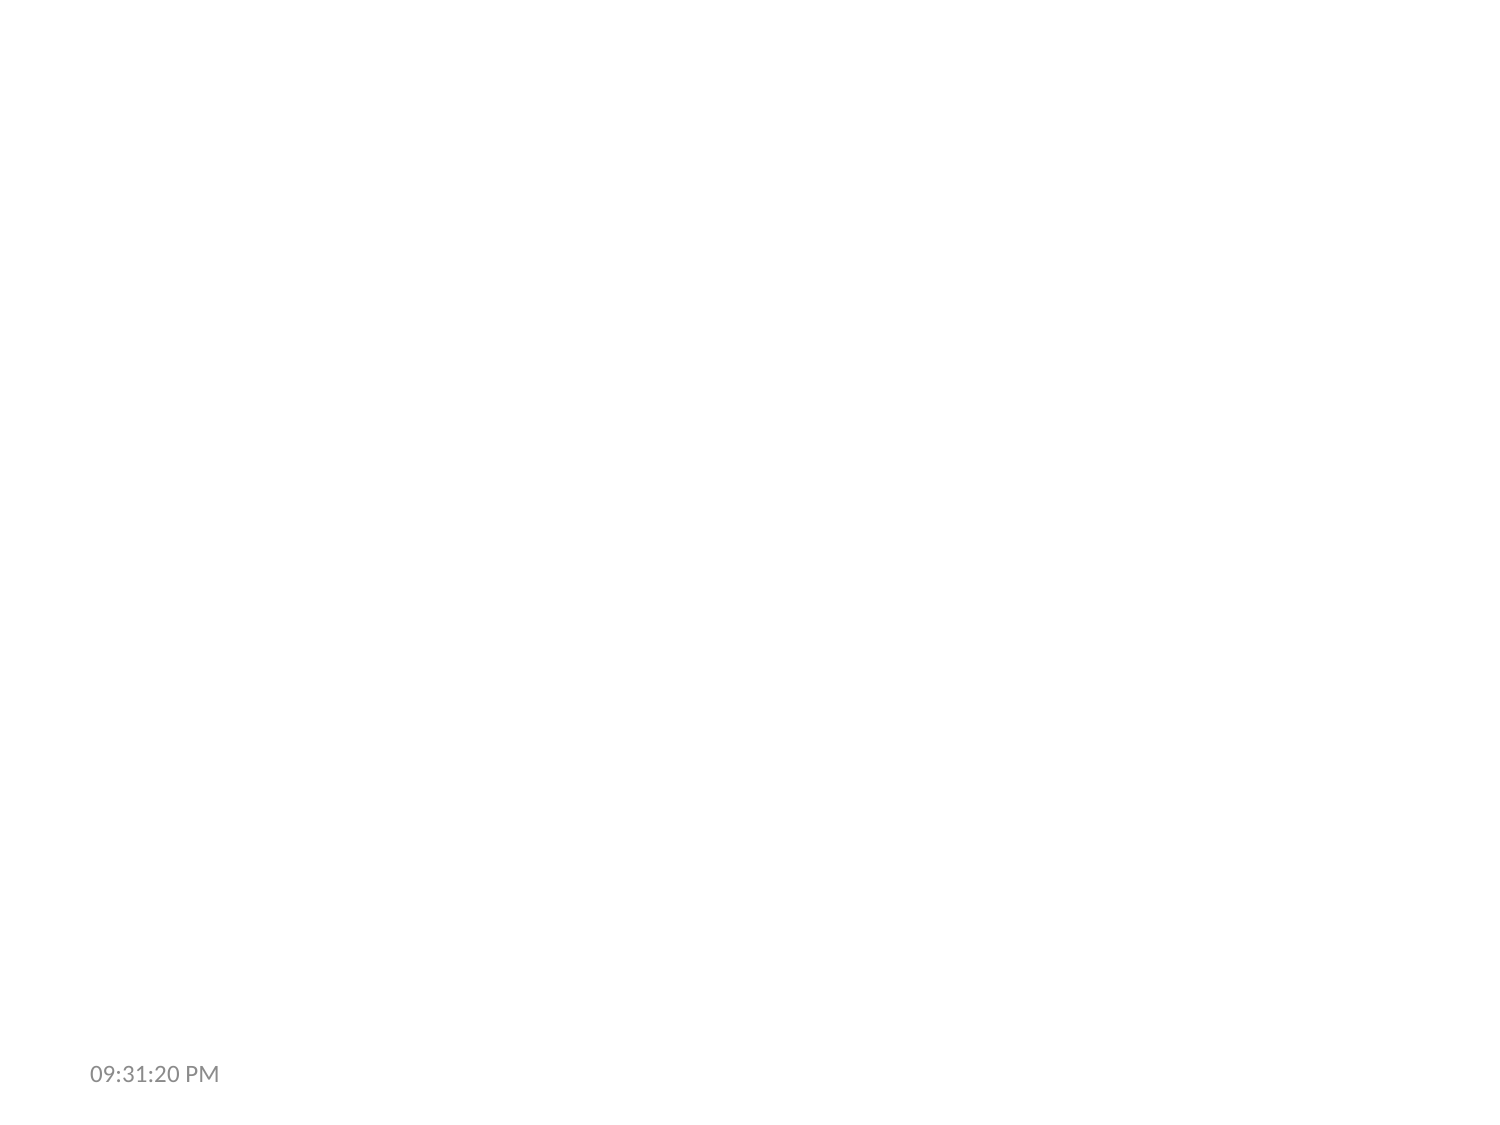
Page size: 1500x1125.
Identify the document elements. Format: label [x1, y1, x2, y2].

slide_number [75, 1042, 425, 1103]
